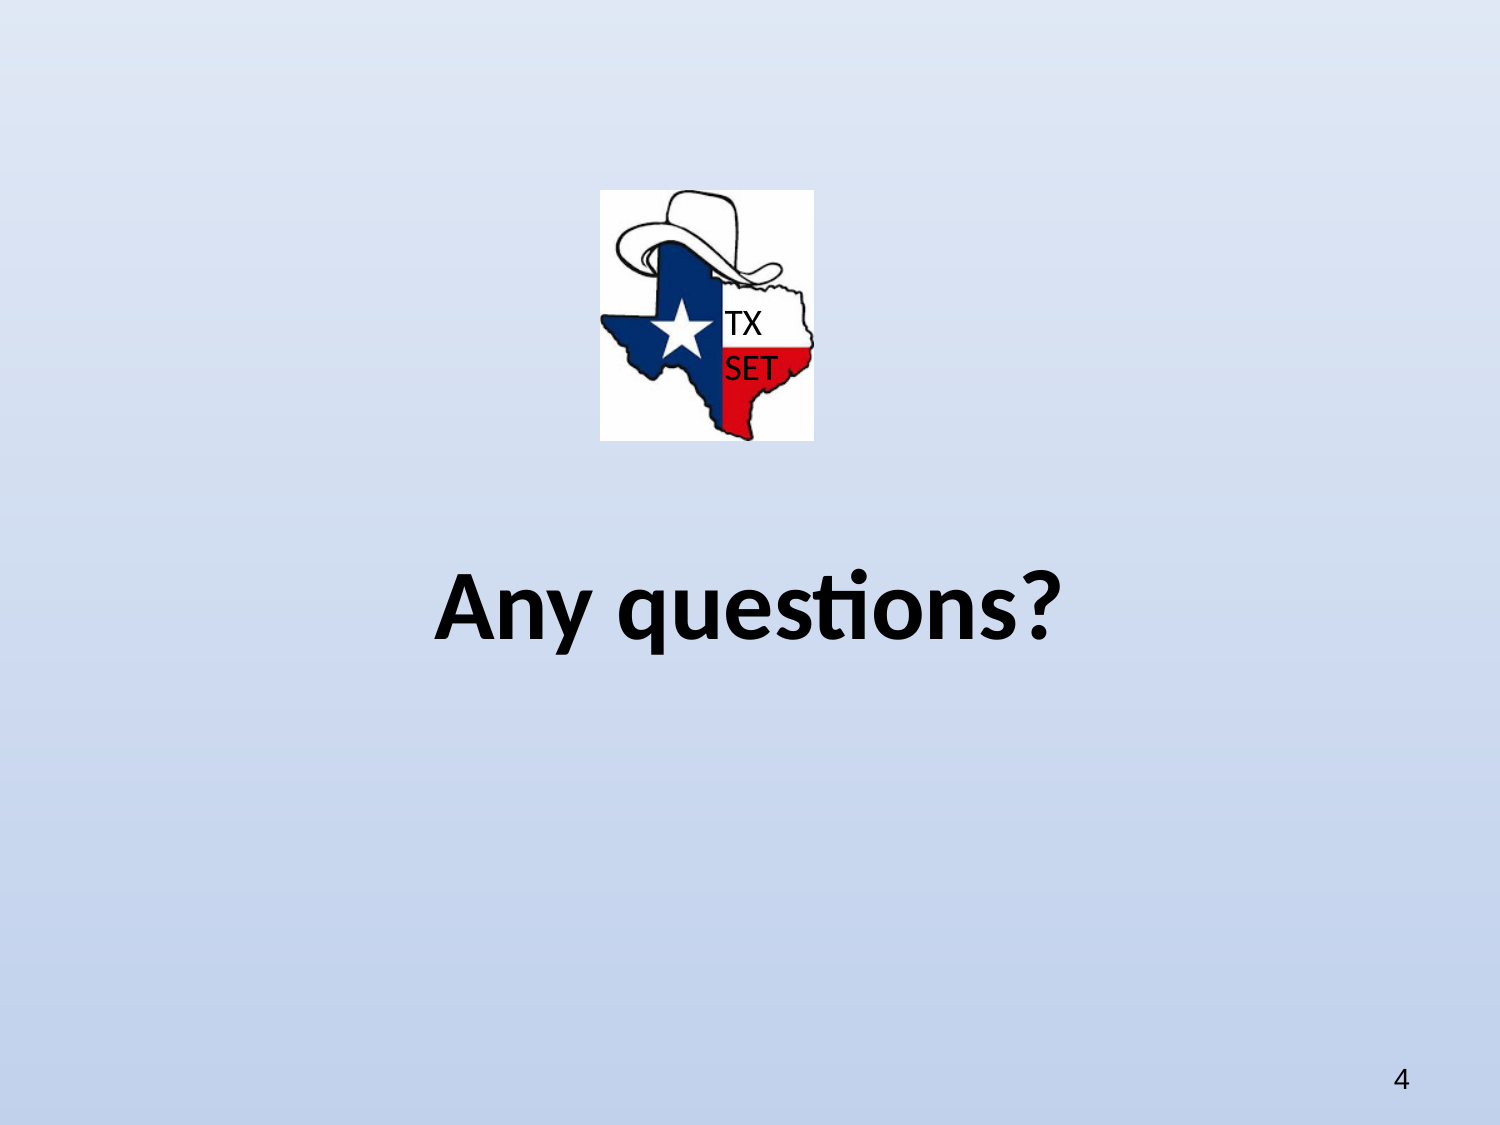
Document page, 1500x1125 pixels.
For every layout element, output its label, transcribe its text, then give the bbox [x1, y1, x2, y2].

title Any questions? [75, 99, 1425, 1100]
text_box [599, 190, 814, 441]
